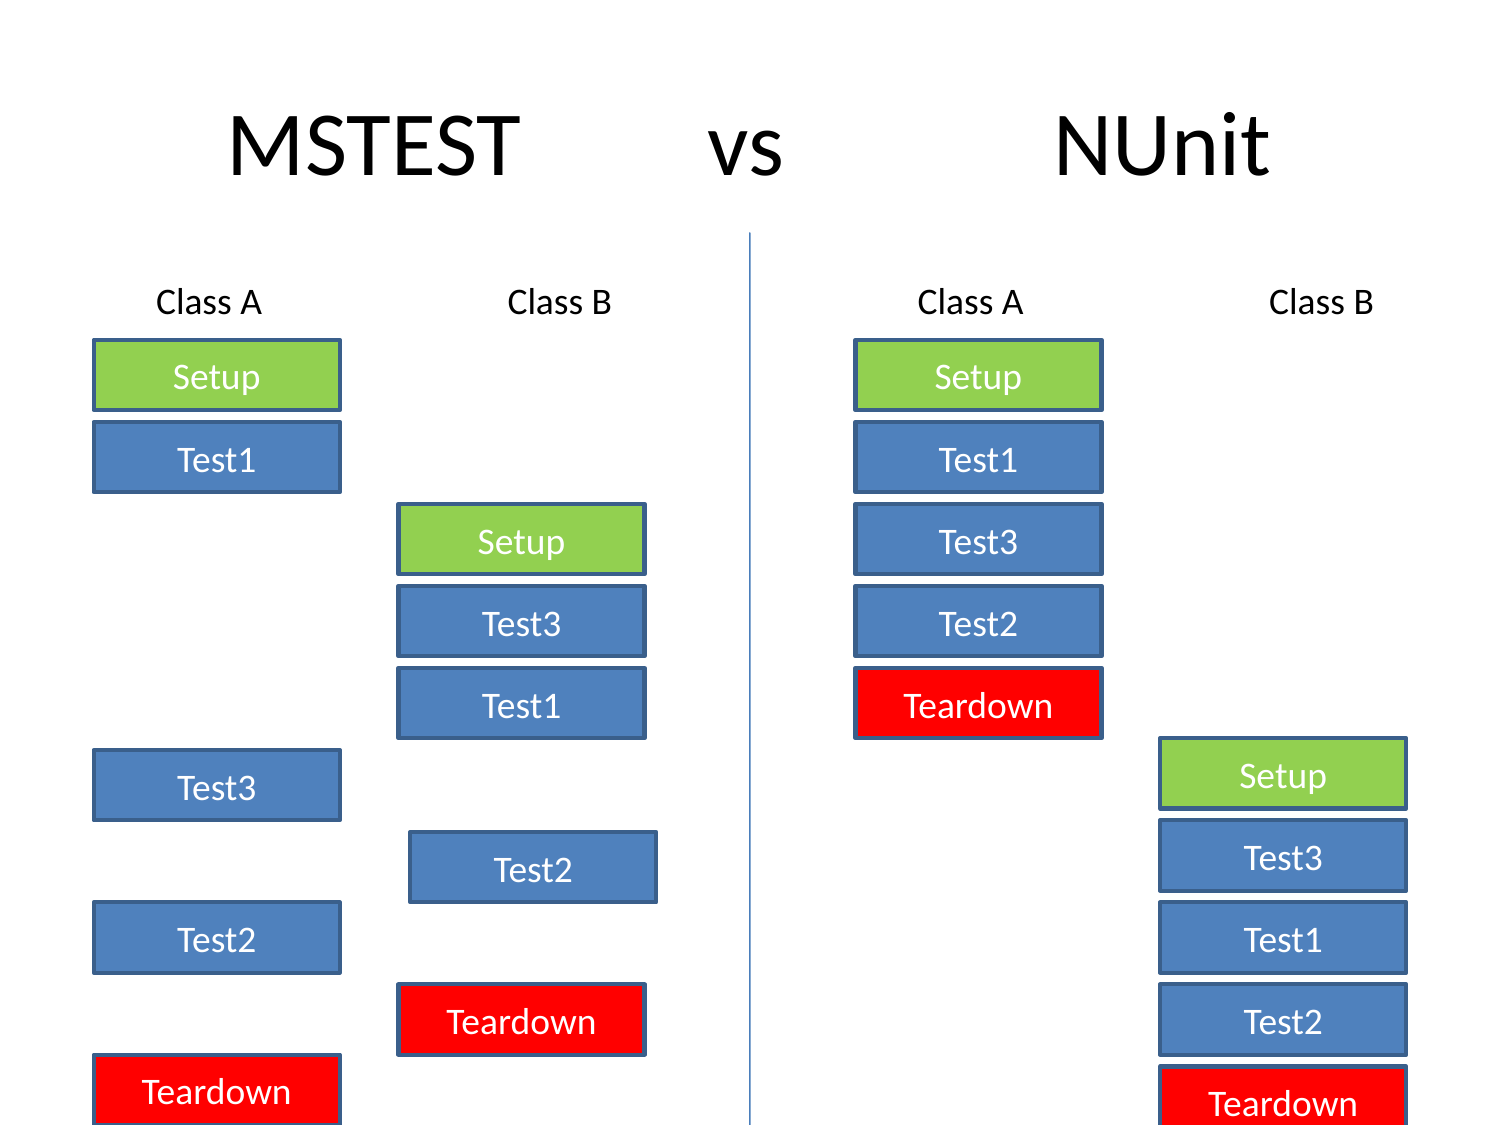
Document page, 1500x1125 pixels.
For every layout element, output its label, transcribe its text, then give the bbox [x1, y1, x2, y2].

text_box Teardown [853, 666, 1104, 677]
text_box Class A [903, 269, 1039, 330]
text_box Test1 [396, 687, 647, 740]
text_box Test2 [408, 830, 658, 904]
text_box Test2 [92, 900, 342, 975]
text_box Setup [396, 502, 647, 576]
text_box Class B [1254, 269, 1390, 330]
text_box Setup [853, 338, 1104, 412]
text_box Test3 [853, 502, 1104, 576]
text_box Test3 [92, 748, 342, 822]
text_box Test1 [853, 420, 1104, 494]
text_box Test1 [92, 420, 342, 494]
text_box Test3 [396, 584, 647, 658]
text_box Test3 [1158, 818, 1408, 893]
text_box Test1 [396, 666, 647, 677]
title MSTEST vs NUnit [75, 45, 1425, 233]
text_box Setup [1158, 736, 1408, 811]
text_box Test2 [853, 584, 1104, 658]
text_box Test2 [1158, 982, 1408, 1057]
text_box Class A [141, 269, 278, 330]
text_box Teardown [853, 687, 1104, 740]
text_box Class B [492, 269, 628, 330]
text_box Setup [92, 338, 342, 412]
text_box Teardown [92, 1053, 342, 1125]
text_box Test1 [1158, 900, 1408, 975]
text_box Teardown [1158, 1064, 1408, 1125]
text_box Teardown [396, 982, 647, 1057]
